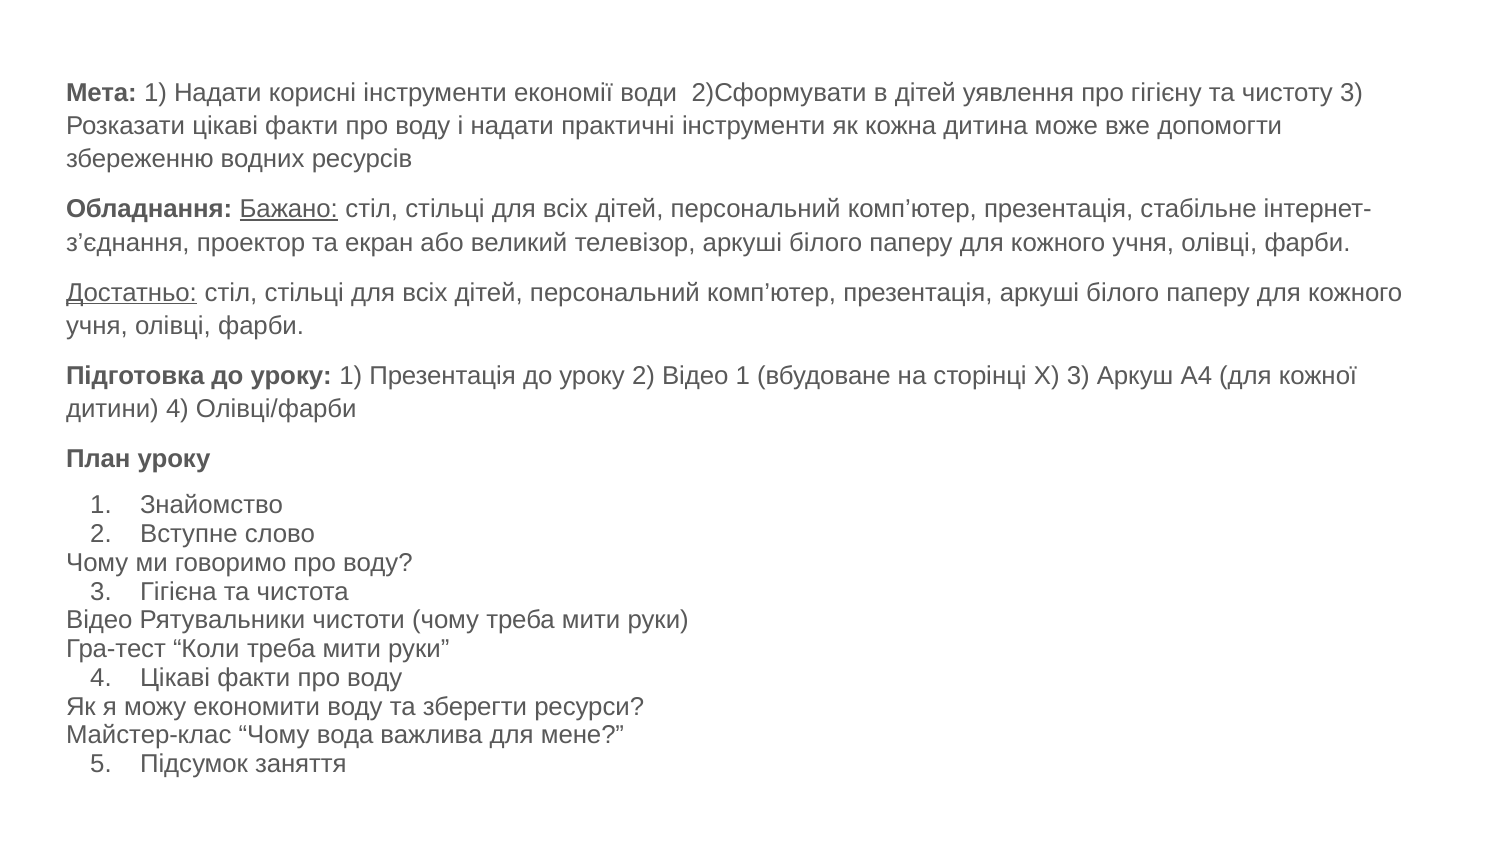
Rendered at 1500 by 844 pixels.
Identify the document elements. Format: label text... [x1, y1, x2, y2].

list Мета: 1) Надати корисні інструменти економії води 2)Сформувати в дітей уявлення про гігієну та чистоту 3) Розказати цікаві факти про воду і надати практичні інструменти як кожна дитина може вже допомогти збереженню водних ресурсів Обладнання: Бажано: стіл, стільці для всіх дітей, персональний комп’ютер, презентація, стабільне інтернет-з’єднання, проектор та екран або великий телевізор, аркуші білого паперу для кожного учня, олівці, фарби. Достатньо: стіл, стільці для всіх дітей, персональний комп’ютер, презентація, аркуші білого паперу для кожного учня, олівці, фарби. Підготовка до уроку: 1) Презентація до уроку 2) Відео 1 (вбудоване на сторінці Х) 3) Аркуш А4 (для кожної дитини) 4) Олівці/фарби План уроку Знайомство Вступне слово Чому ми говоримо про воду? Гігієна та чистота Відео Рятувальники чистоти (чому треба мити руки) Гра-тест “Коли треба мити руки” Цікаві факти про воду Як я можу економити воду та зберегти ресурси? Майстер-клас “Чому вода важлива для мене?” Підсумок заняття [51, 58, 1449, 801]
